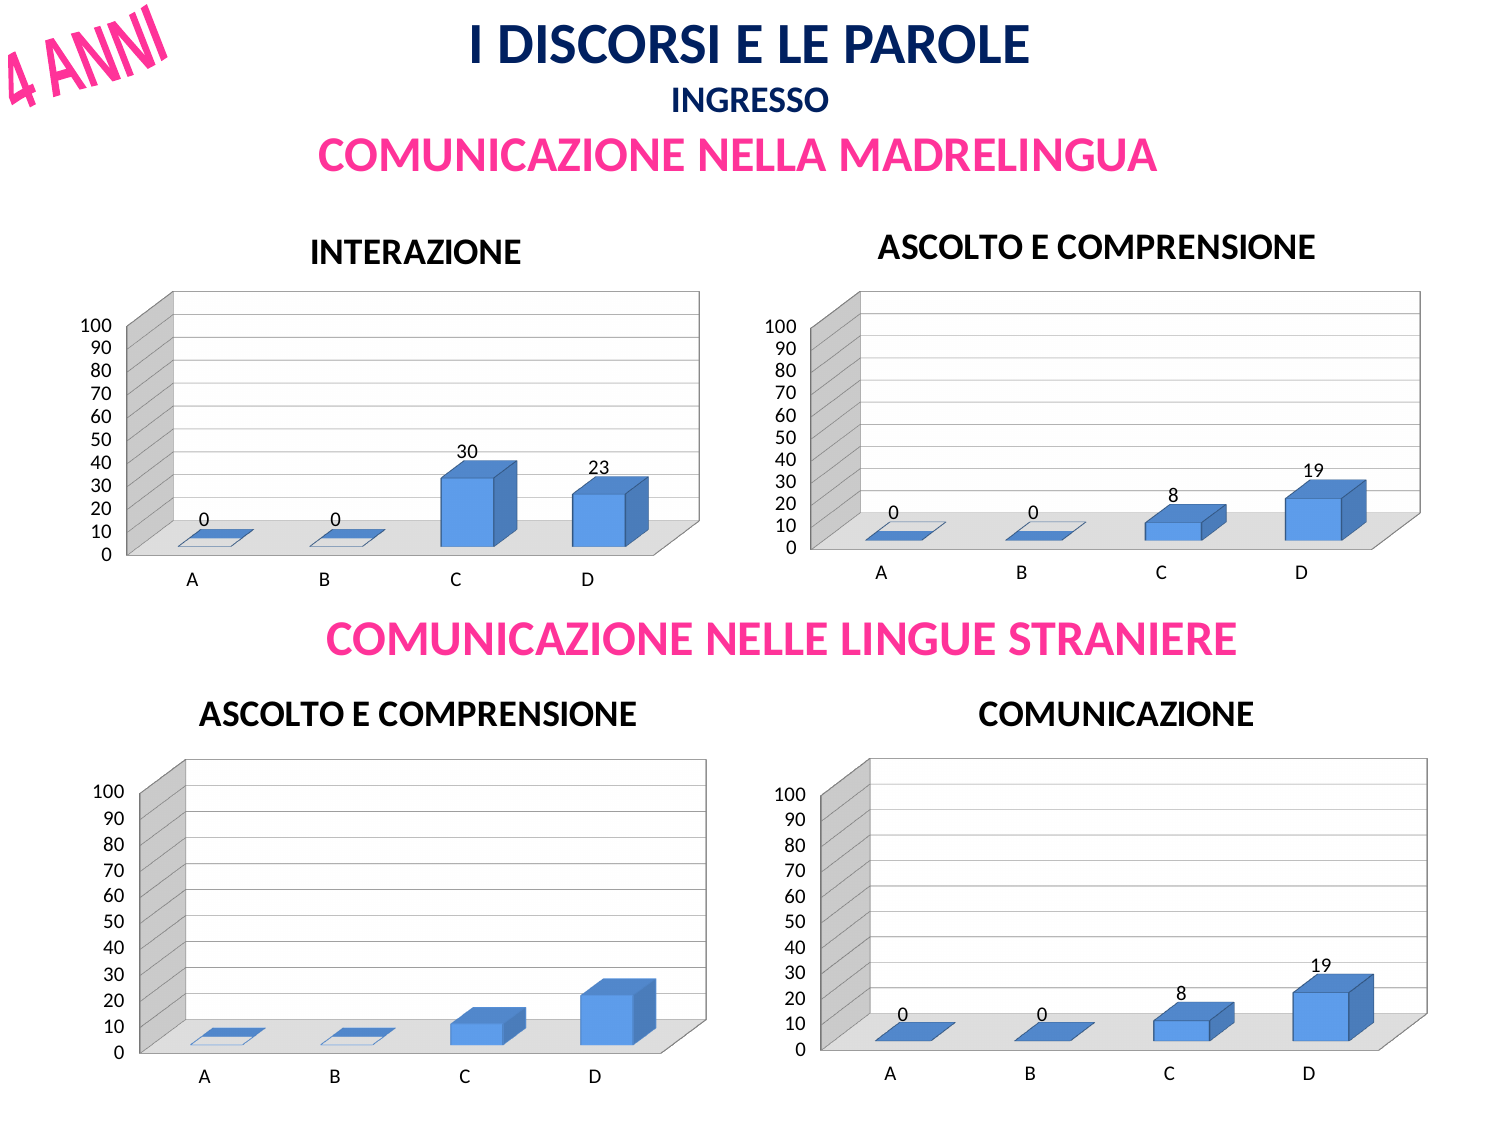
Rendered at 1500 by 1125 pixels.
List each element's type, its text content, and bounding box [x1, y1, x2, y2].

text_box Comunicazione nelle lingue straniere [271, 597, 1294, 673]
chart [754, 673, 1448, 1095]
chart [749, 207, 1436, 592]
chart [64, 207, 715, 599]
text_box I DISCORSI E LE PAROLE INGRESSO [453, 0, 1047, 113]
chart [78, 673, 720, 1099]
text_box Comunicazione nella madrelingua [277, 113, 1199, 189]
